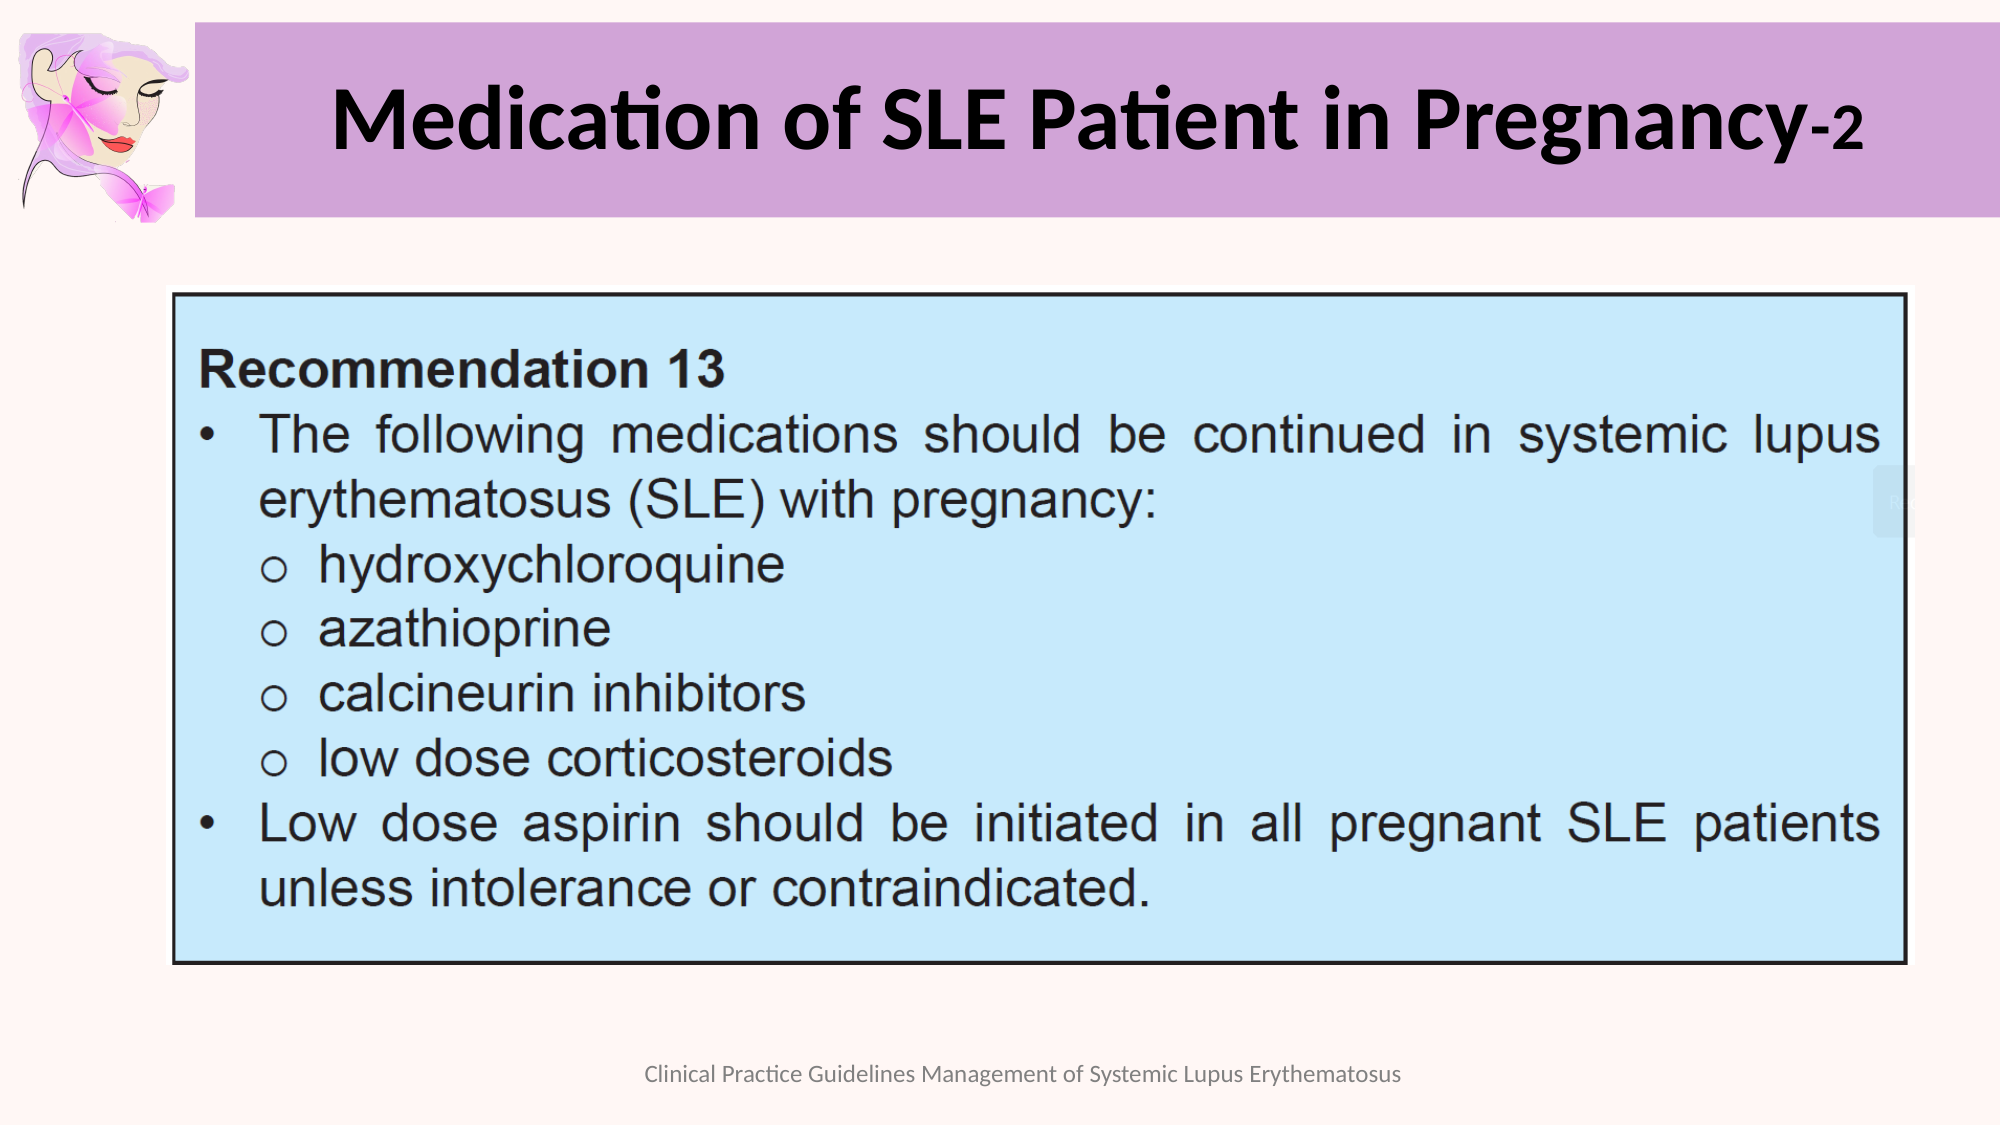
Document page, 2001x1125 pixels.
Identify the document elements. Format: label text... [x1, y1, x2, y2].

picture [166, 285, 1915, 965]
title Medication of SLE Patient in Pregnancy-2 [195, 22, 2000, 218]
picture [0, 10, 210, 248]
